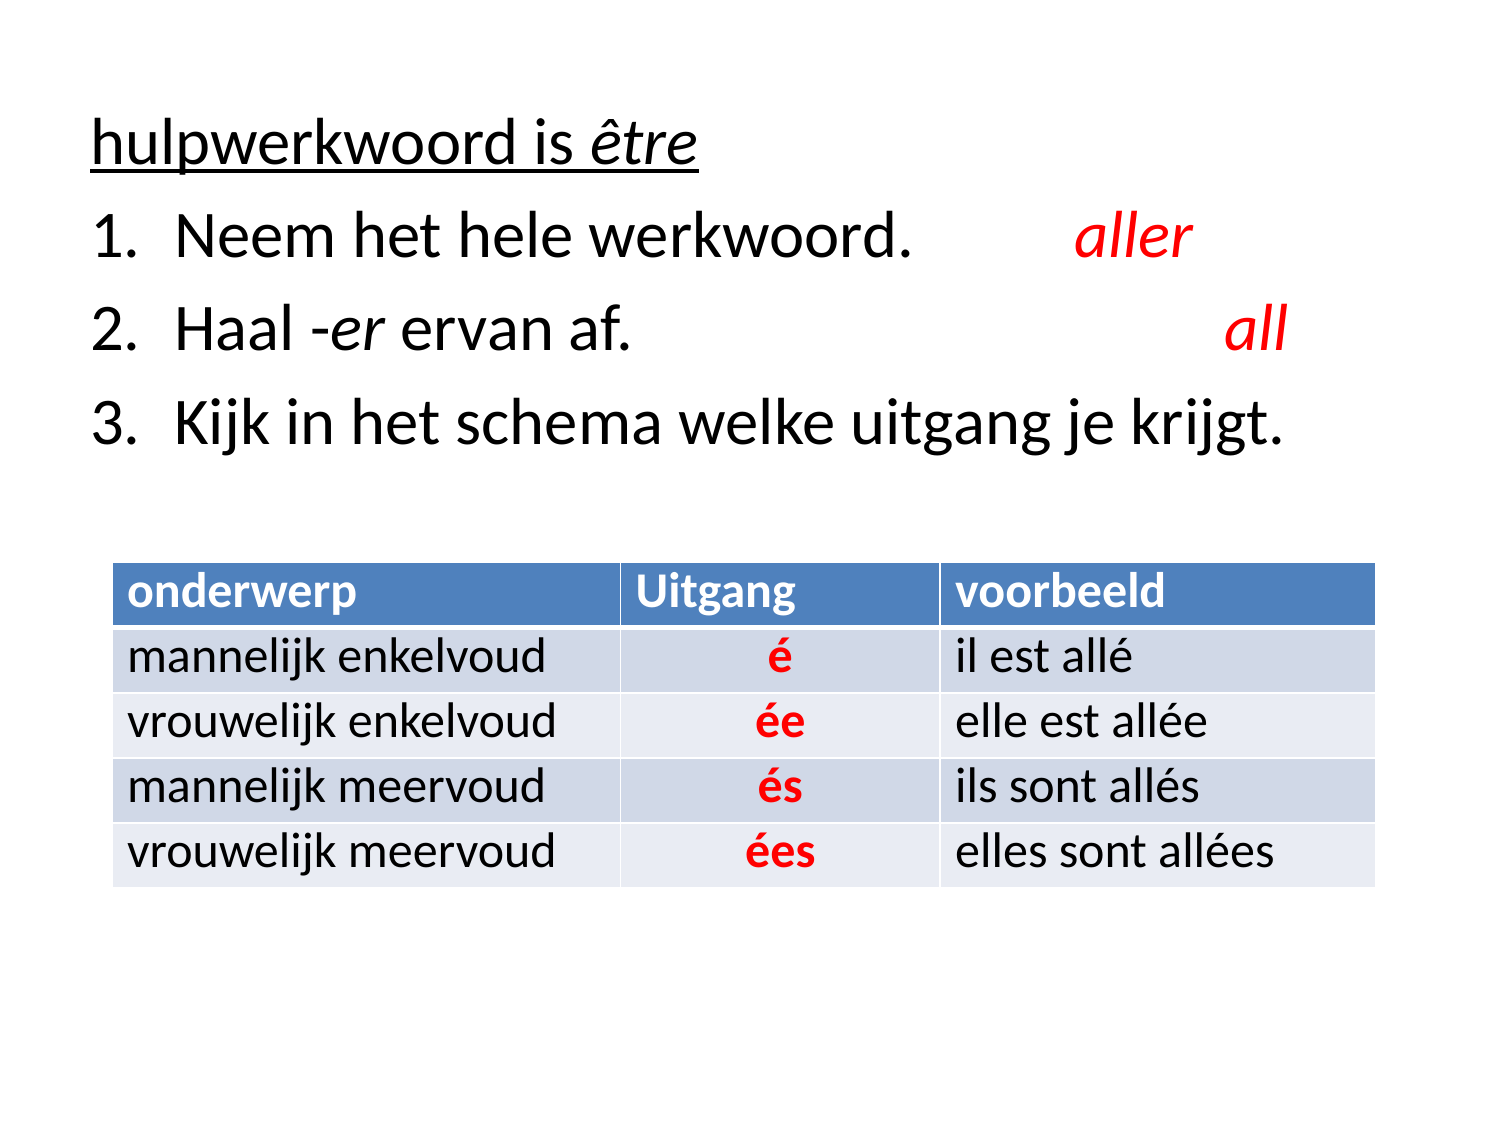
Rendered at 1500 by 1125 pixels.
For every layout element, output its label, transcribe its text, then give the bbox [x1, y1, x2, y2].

list hulpwerkwoord is être Neem het hele werkwoord. aller Haal -er ervan af. all Kijk in het schema welke uitgang je krijgt. [75, 90, 1425, 1005]
table_cell és [621, 759, 939, 822]
table_cell ée [621, 694, 939, 757]
table_cell mannelijk meervoud [113, 759, 620, 822]
table_cell il est allé [941, 630, 1375, 692]
table_cell é [621, 630, 939, 692]
table_header Uitgang [621, 563, 939, 625]
table_cell ées [621, 824, 939, 887]
table_cell elles sont allées [941, 824, 1375, 887]
table_cell vrouwelijk meervoud [113, 824, 620, 887]
table_cell mannelijk enkelvoud [113, 630, 620, 692]
table_cell elle est allée [941, 694, 1375, 757]
table_header onderwerp [113, 563, 620, 625]
table_header voorbeeld [941, 563, 1375, 625]
table_cell vrouwelijk enkelvoud [113, 694, 620, 757]
table_cell ils sont allés [941, 759, 1375, 822]
